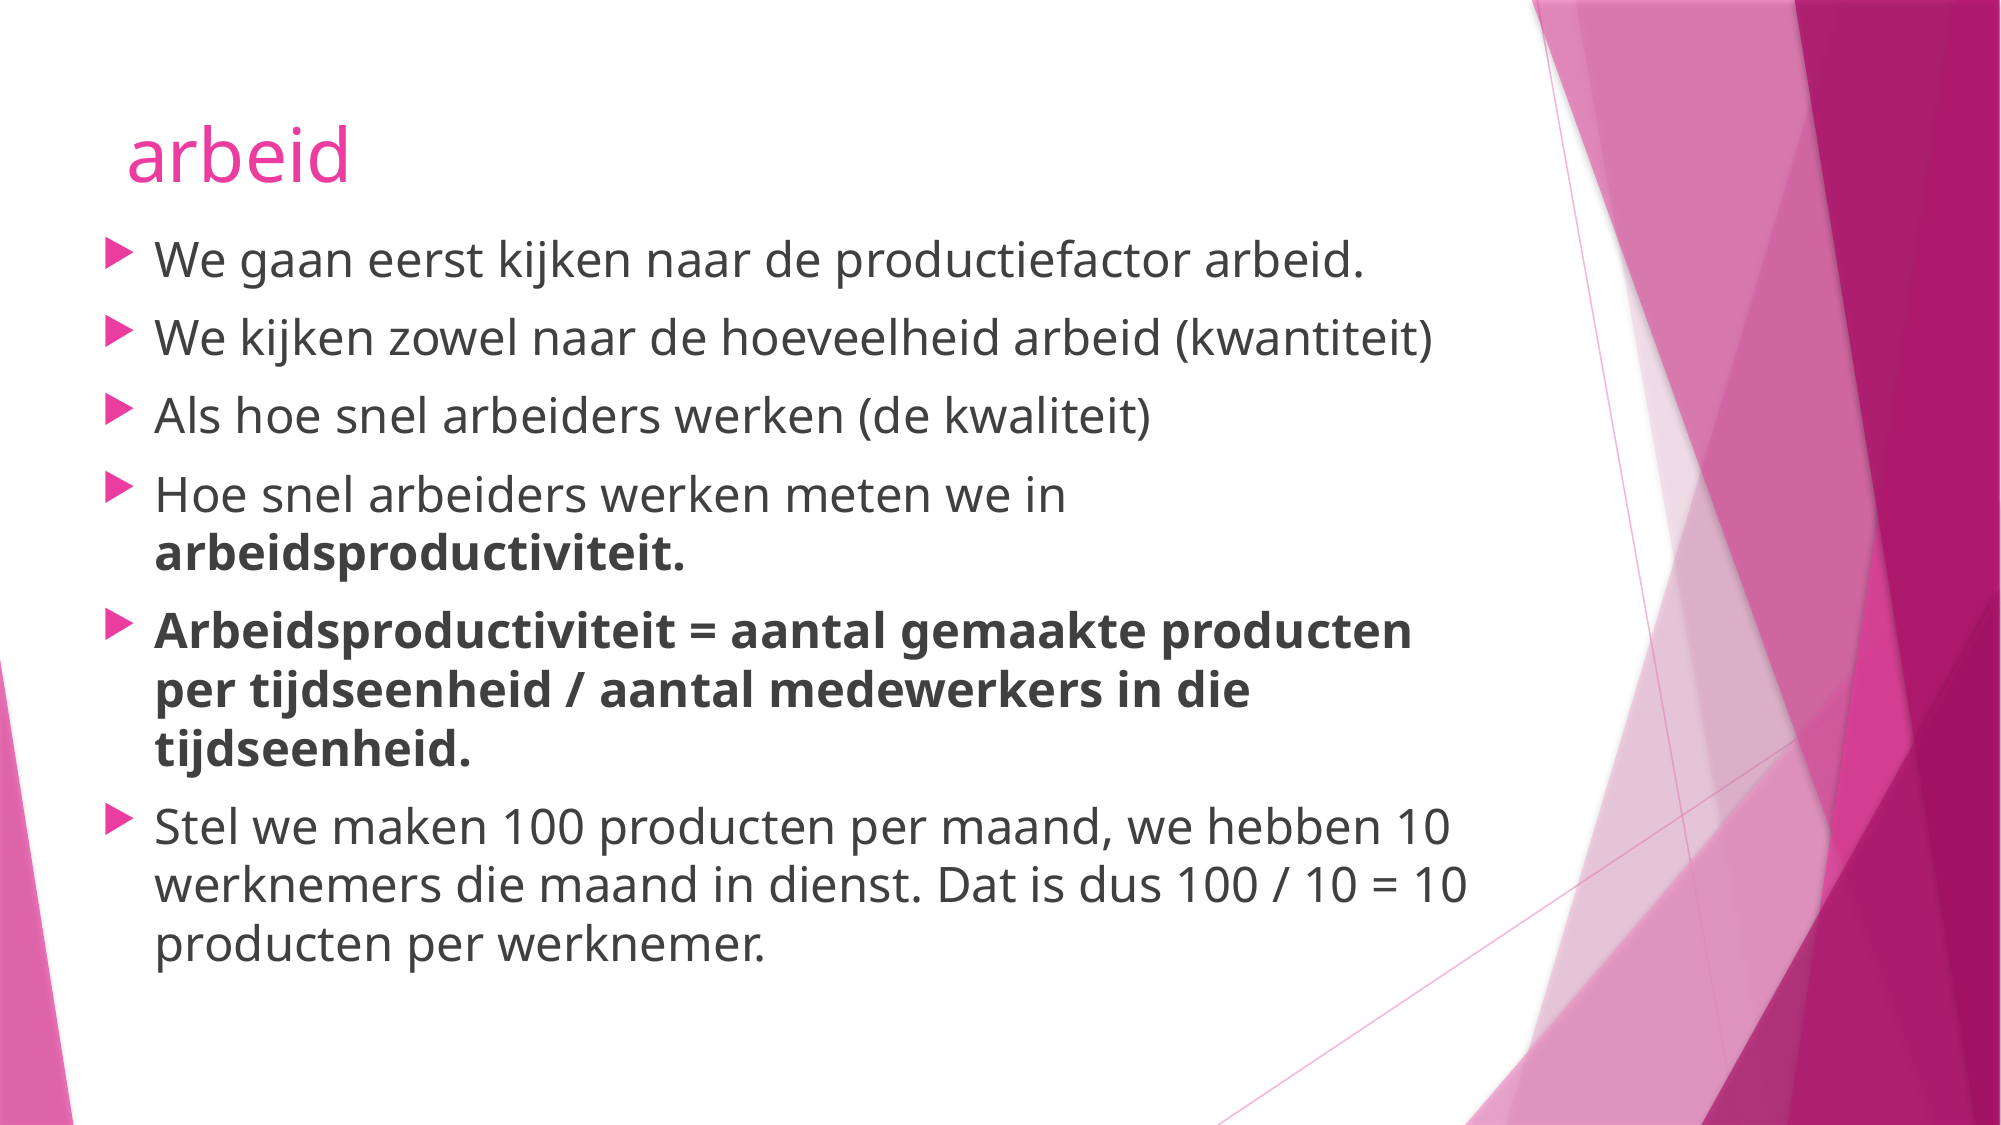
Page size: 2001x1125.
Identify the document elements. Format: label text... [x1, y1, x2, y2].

title arbeid [111, 99, 1522, 221]
list We gaan eerst kijken naar de productiefactor arbeid. We kijken zowel naar de hoeveelheid arbeid (kwantiteit) Als hoe snel arbeiders werken (de kwaliteit) Hoe snel arbeiders werken meten we in arbeidsproductiviteit. Arbeidsproductiviteit = aantal gemaakte producten per tijdseenheid / aantal medewerkers in die tijdseenheid. Stel we maken 100 producten per maand, we hebben 10 werknemers die maand in dienst. Dat is dus 100 / 10 = 10 producten per werknemer. [86, 221, 1522, 991]
